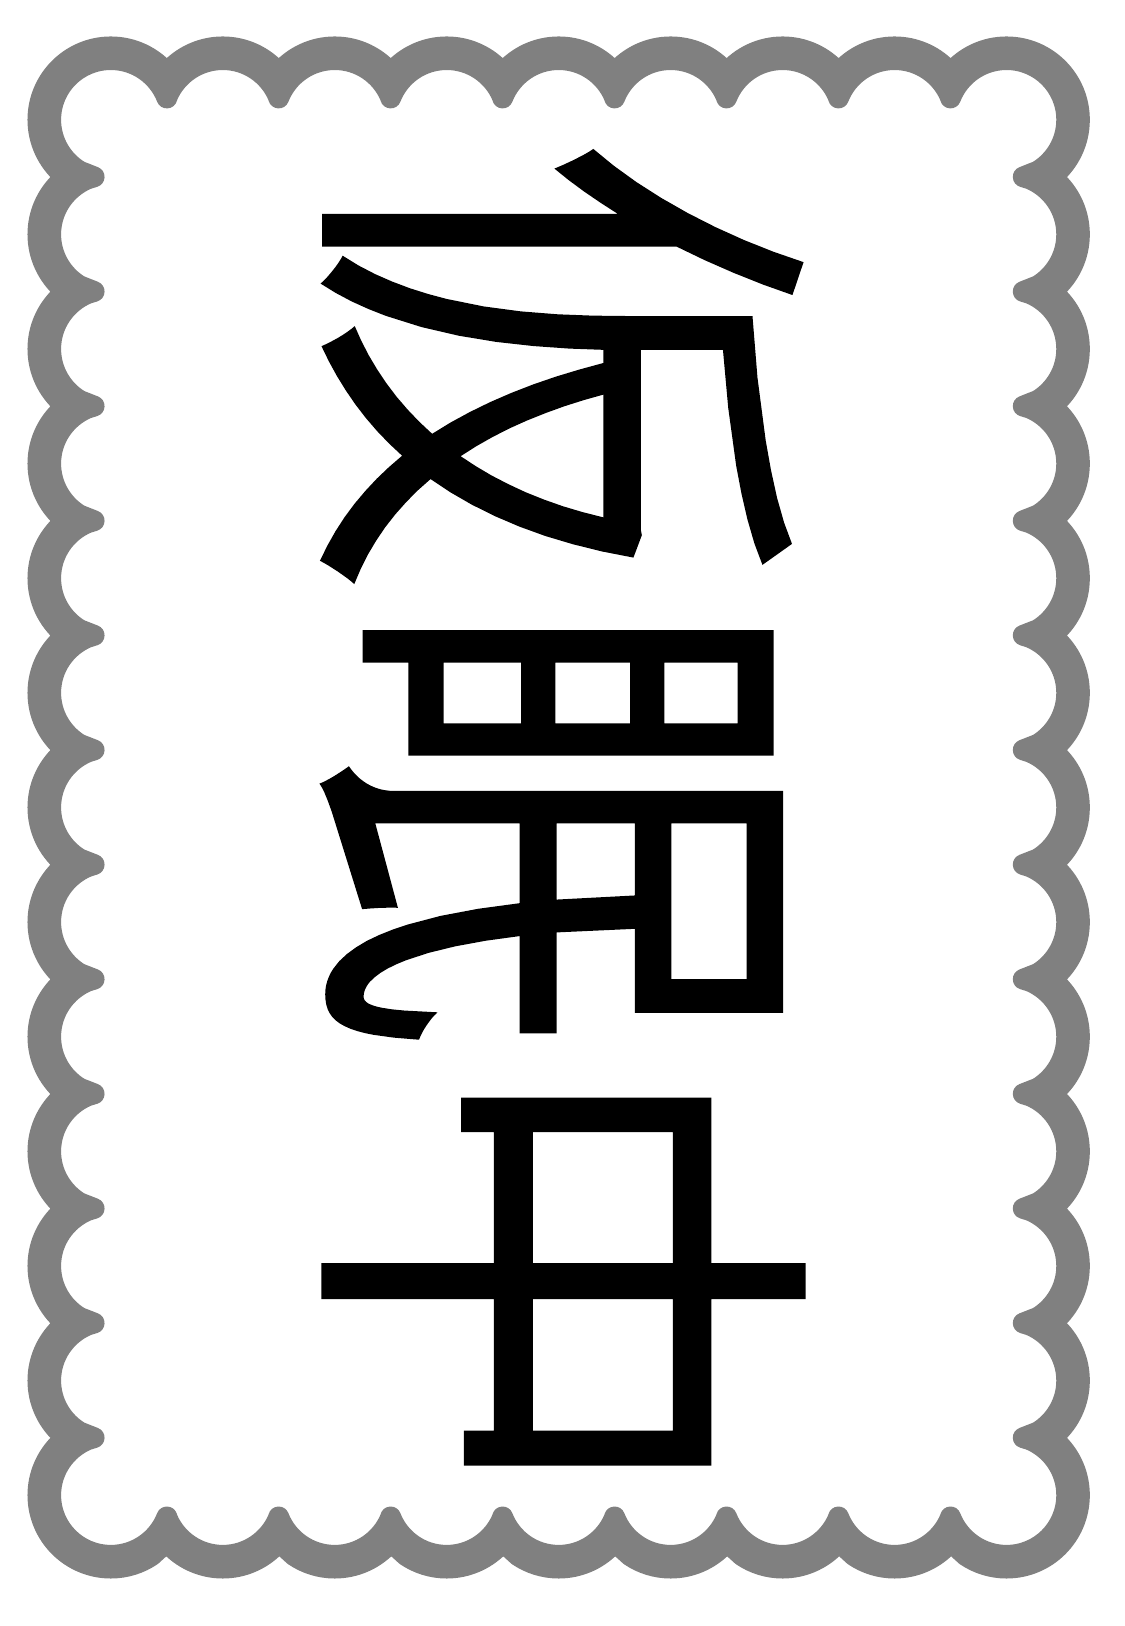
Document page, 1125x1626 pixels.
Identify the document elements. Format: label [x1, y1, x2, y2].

text_box [35, 44, 1082, 1571]
